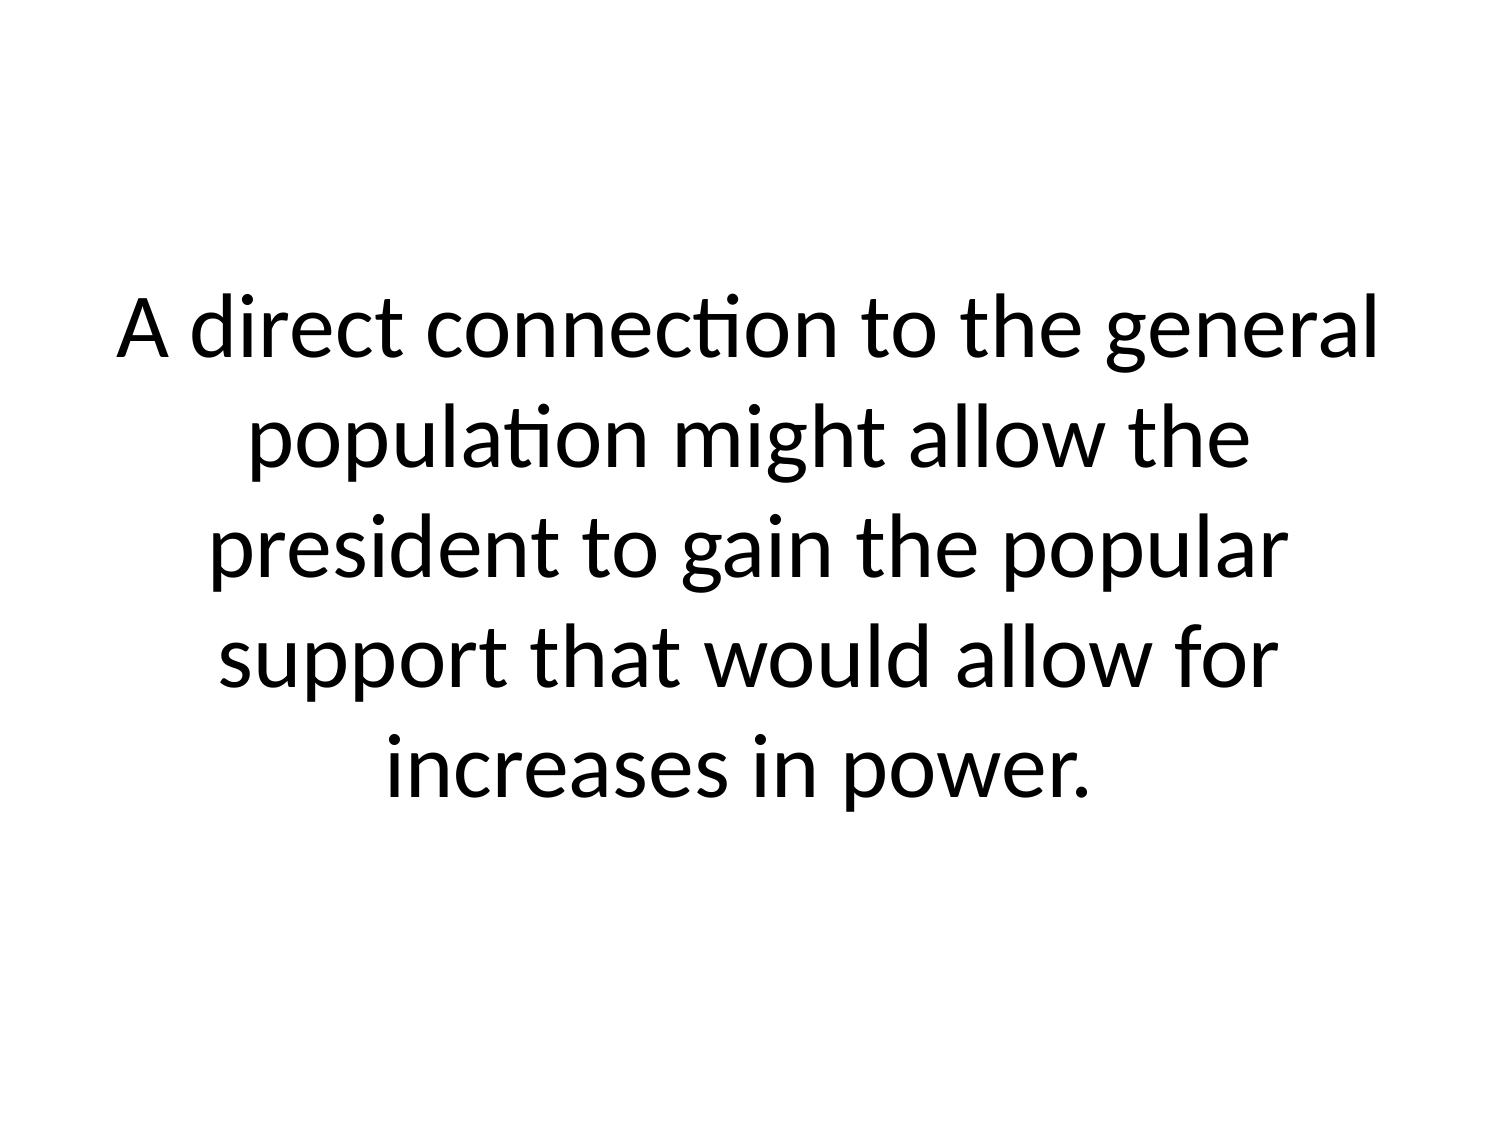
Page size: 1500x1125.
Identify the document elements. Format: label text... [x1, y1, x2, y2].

title A direct connection to the general population might allow the president to gain the popular support that would allow for increases in power. [74, 44, 1426, 1038]
